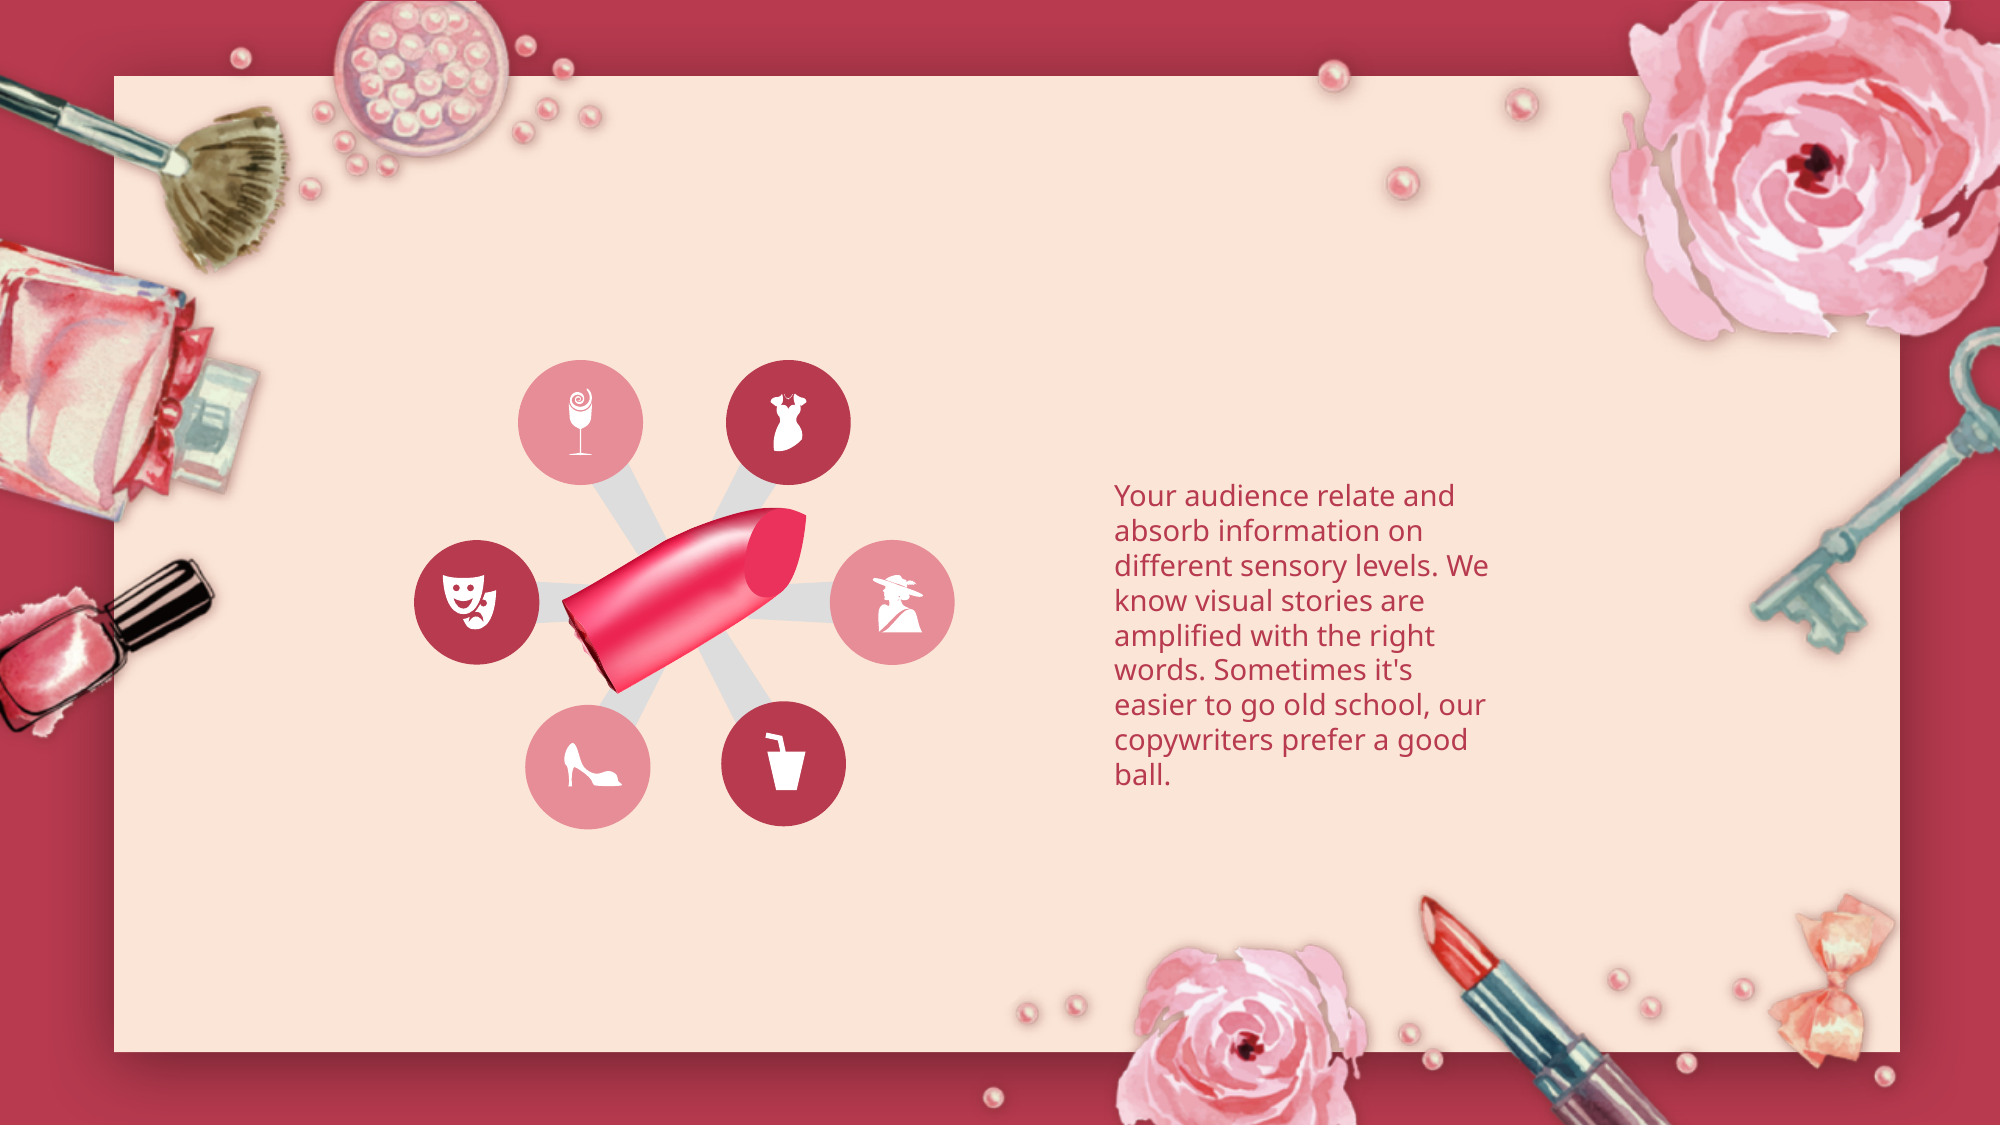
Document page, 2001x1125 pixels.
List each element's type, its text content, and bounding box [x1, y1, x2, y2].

text_box Your audience relate and absorb information on different sensory levels. We know visual stories are amplified with the right words. Sometimes it's easier to go old school, our copywriters prefer a good ball. [1099, 469, 1512, 799]
picture [0, 1, 2000, 1125]
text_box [525, 665, 658, 830]
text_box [719, 359, 851, 539]
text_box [713, 665, 846, 827]
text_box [414, 540, 561, 665]
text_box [807, 539, 955, 665]
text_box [517, 359, 650, 540]
